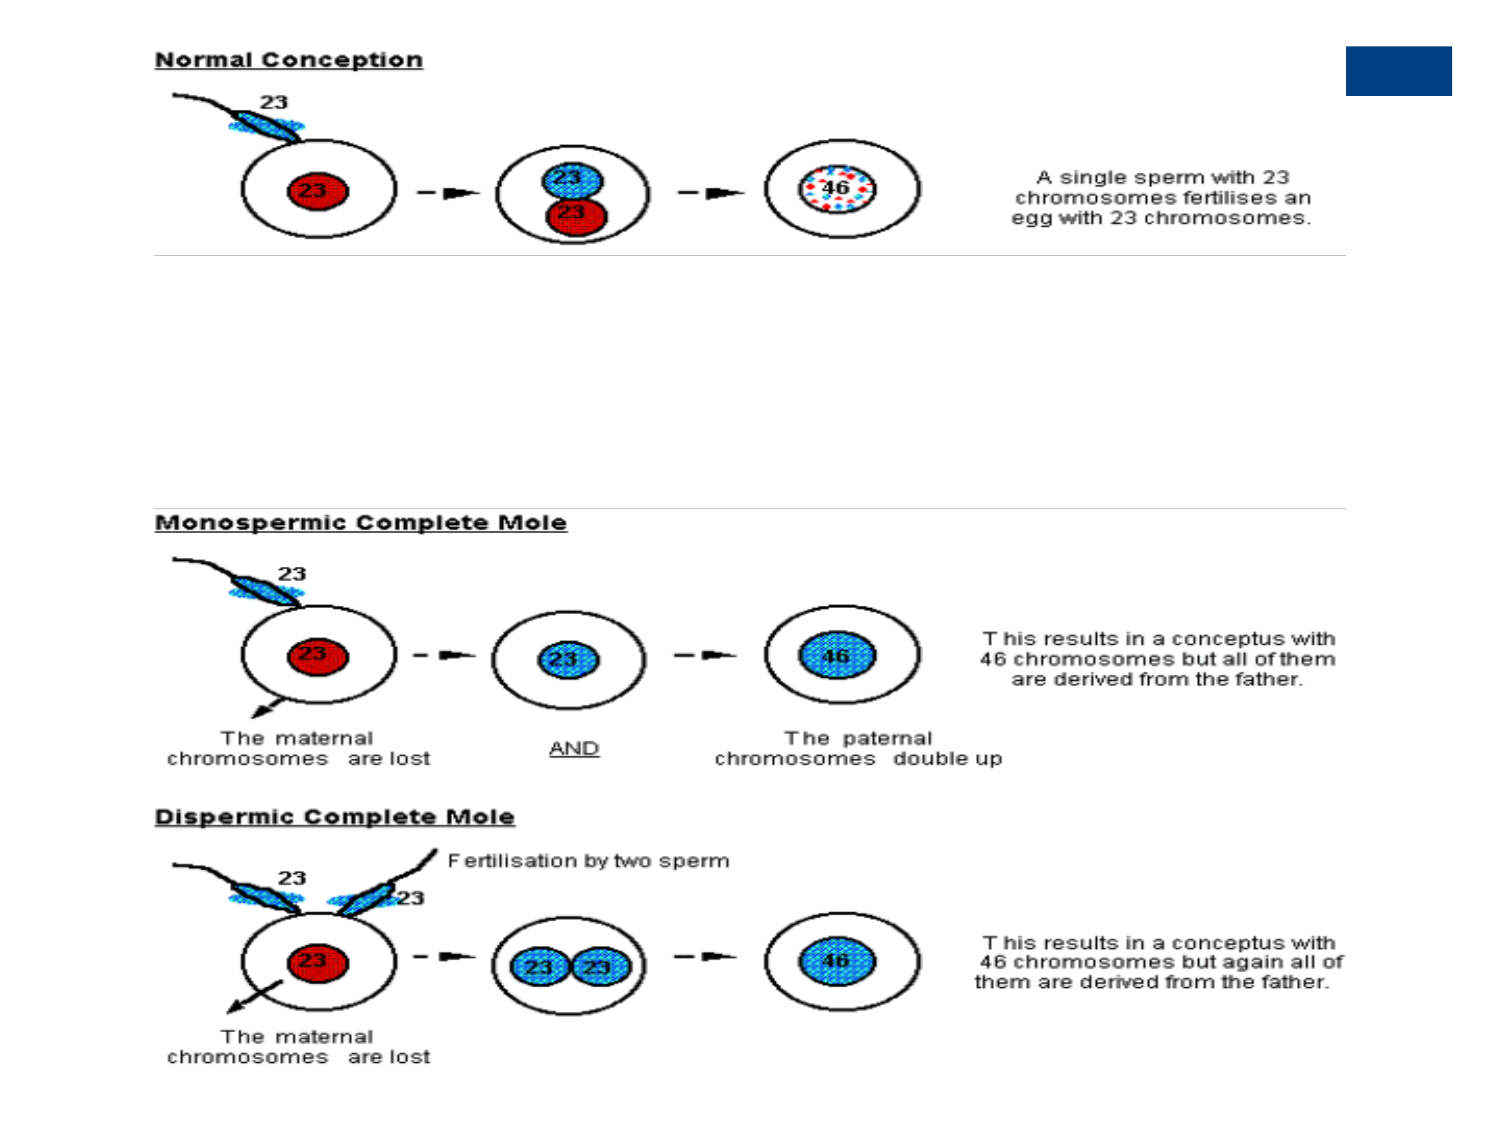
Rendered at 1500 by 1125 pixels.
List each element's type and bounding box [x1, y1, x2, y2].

picture [153, 45, 1347, 1066]
